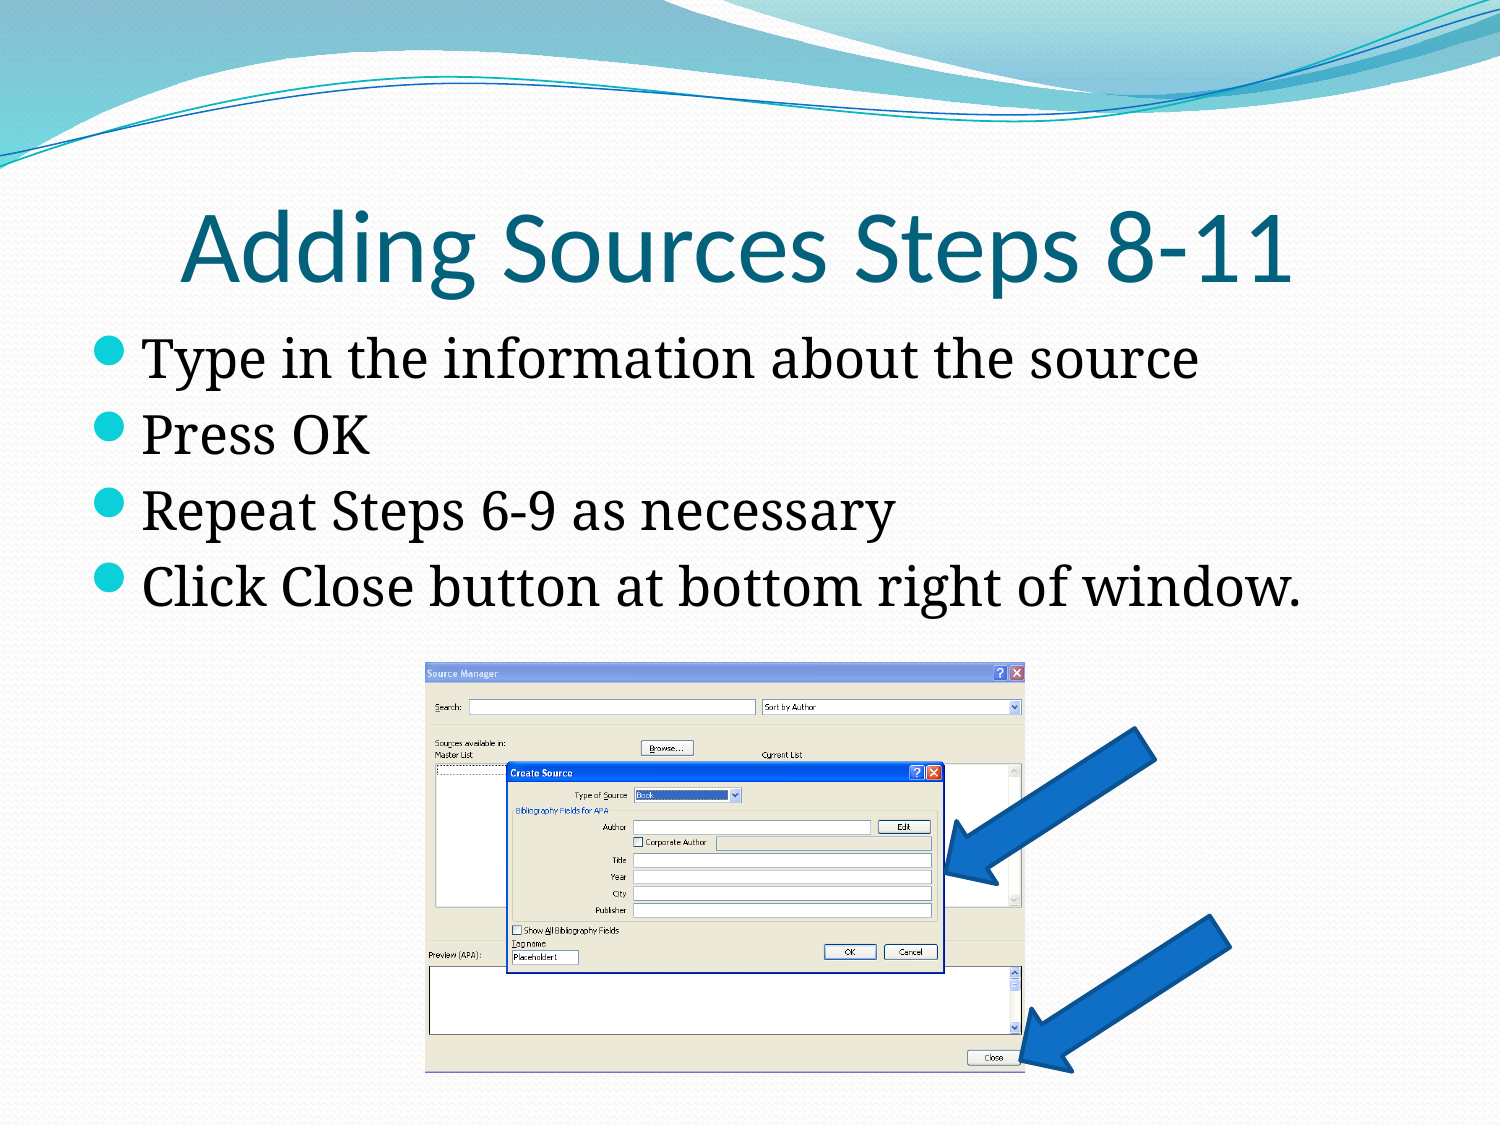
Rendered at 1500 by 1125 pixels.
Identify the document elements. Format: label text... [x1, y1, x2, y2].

title Adding Sources Steps 8-11 [75, 115, 1425, 303]
text_box [1032, 913, 1233, 1074]
picture [424, 662, 1026, 1073]
list Type in the information about the source Press OK Repeat Steps 6-9 as necessary Click Close button at bottom right of window. [75, 317, 1425, 1038]
text_box [1032, 726, 1158, 842]
